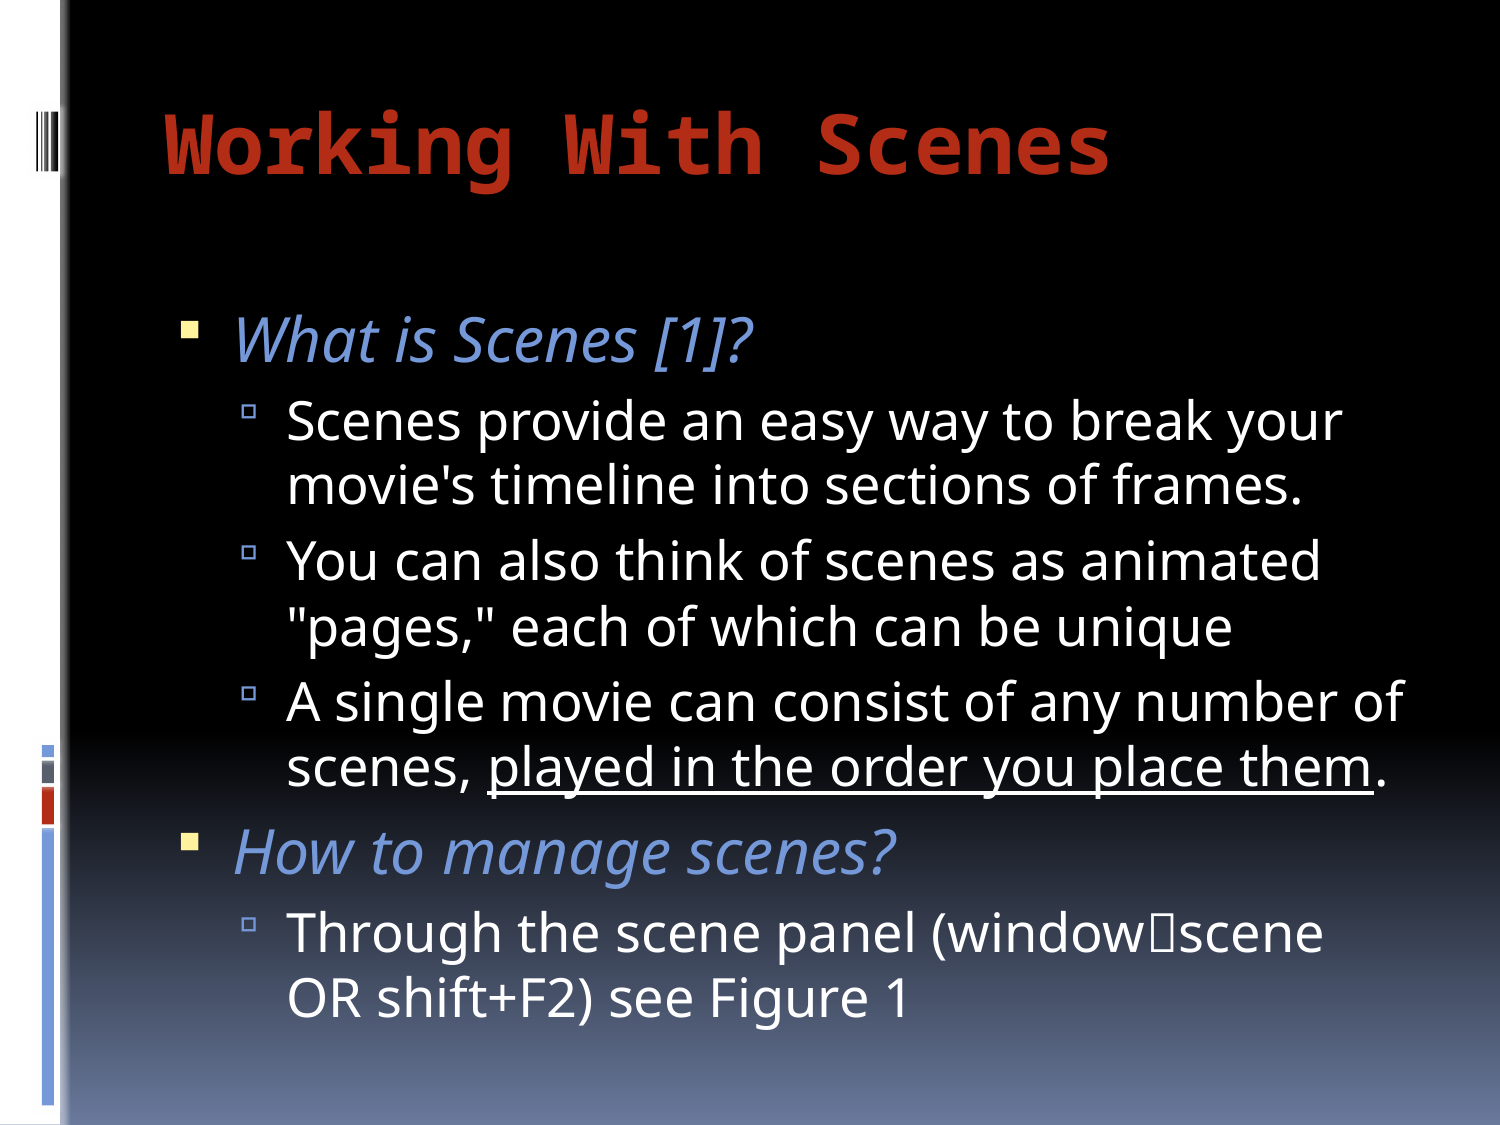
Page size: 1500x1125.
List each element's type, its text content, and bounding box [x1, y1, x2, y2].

list What is Scenes [1]? Scenes provide an easy way to break your movie's timeline into sections of frames. You can also think of scenes as animated "pages," each of which can be unique A single movie can consist of any number of scenes, played in the order you place them. How to manage scenes? Through the scene panel (windowscene OR shift+F2) see Figure 1 [150, 292, 1425, 1043]
title Working With Scenes [150, 83, 1425, 234]
